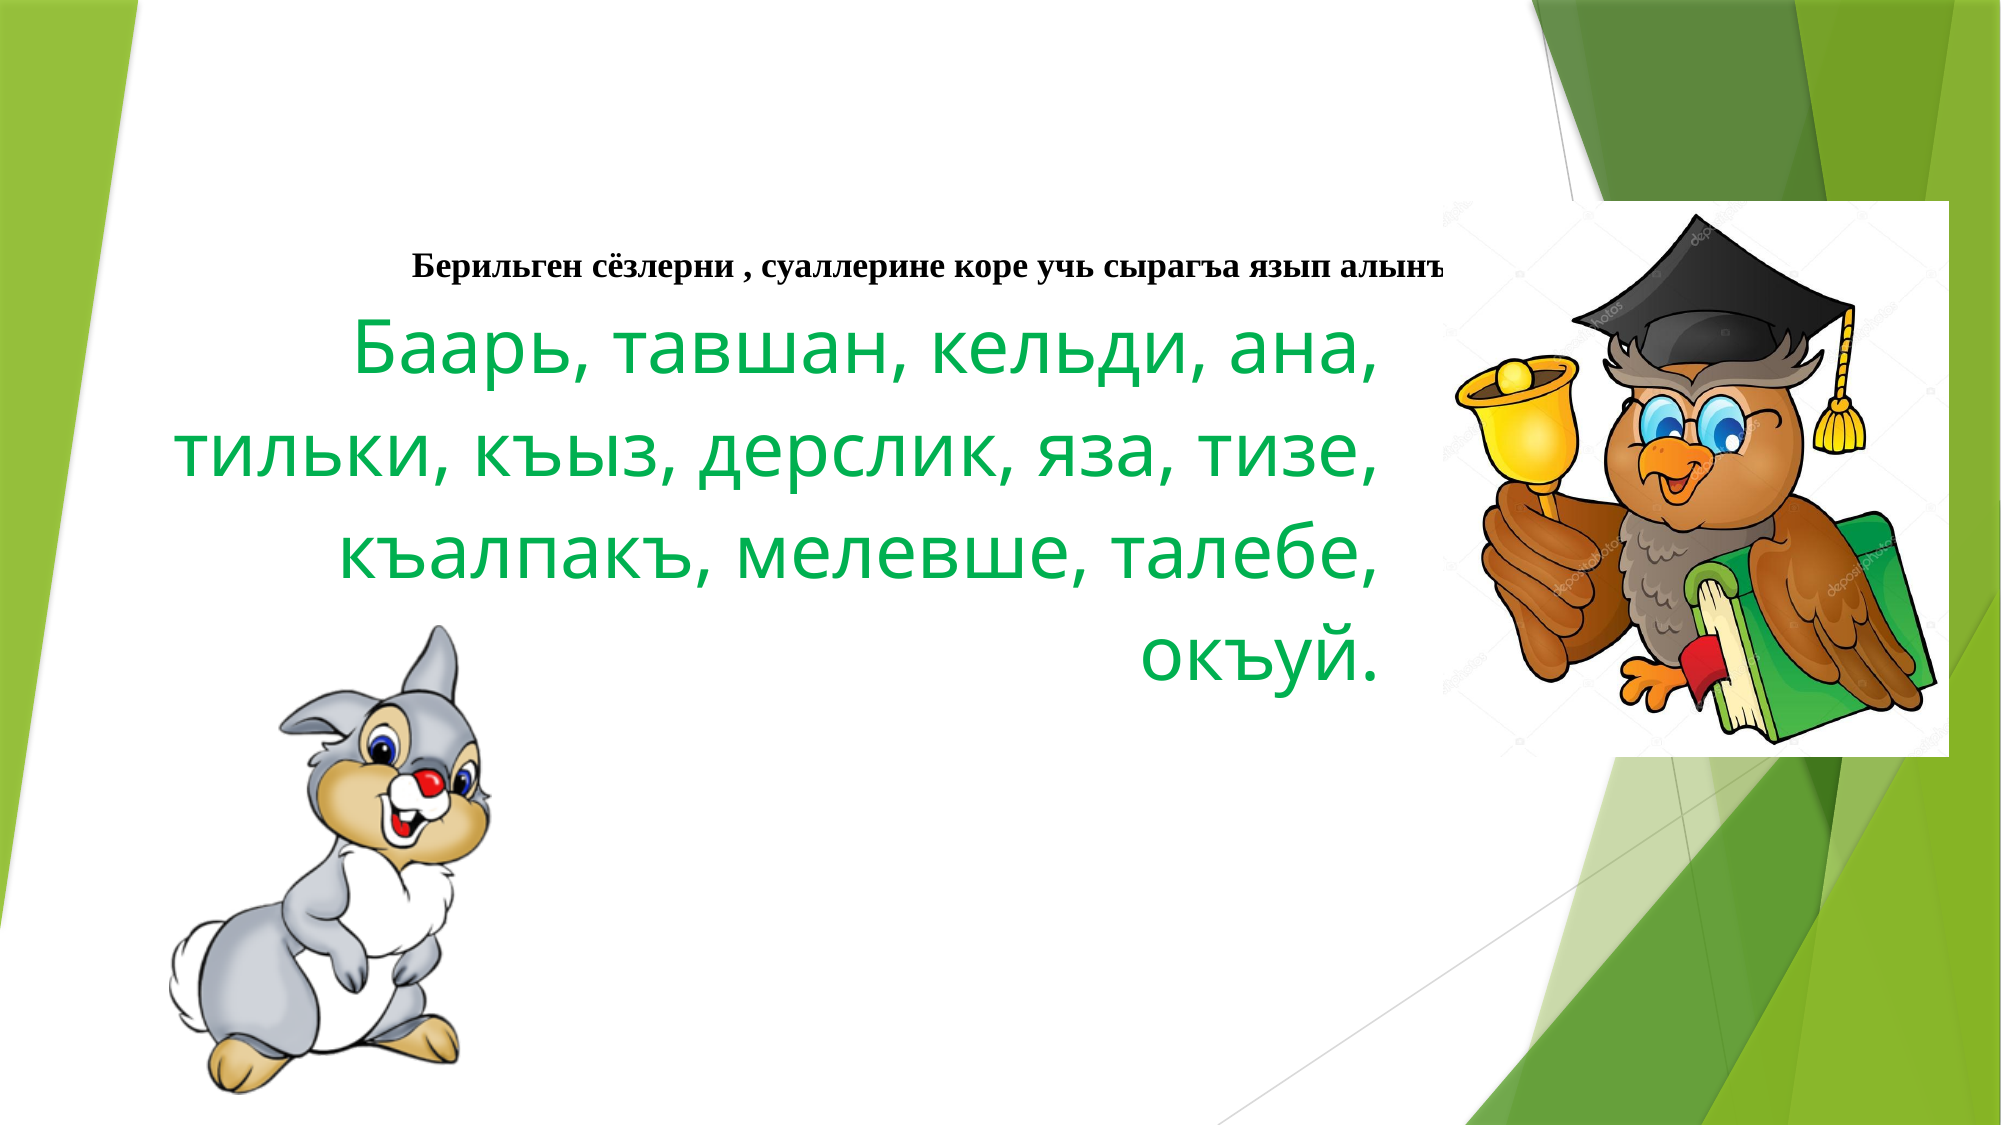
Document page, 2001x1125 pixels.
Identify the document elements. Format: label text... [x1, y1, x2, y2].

title Берильген сёзлерни , суаллерине коре учь сырагъа язып алынъыз. [244, 160, 1514, 333]
picture [1442, 200, 1950, 758]
subtitle Баарь, тавшан, кельди, ана, тильки, къыз, дерслик, яза, тизе, къалпакъ, мелевше, талебе, окъуй. [121, 286, 1397, 836]
picture [168, 624, 492, 1095]
